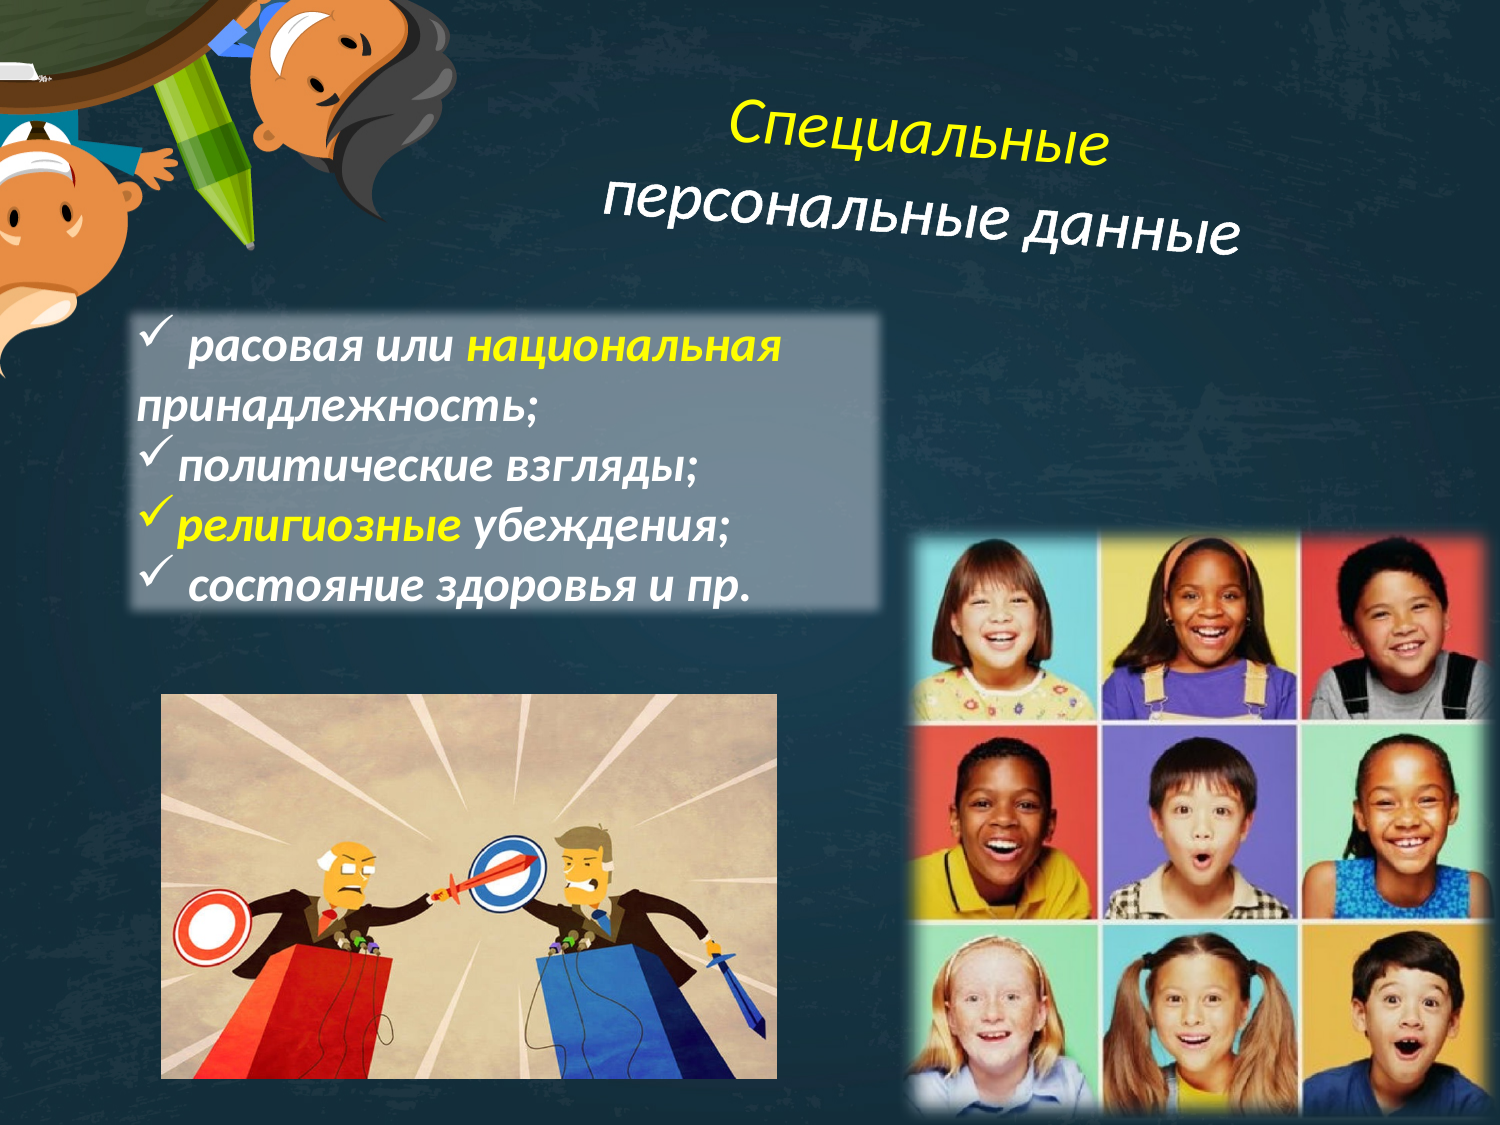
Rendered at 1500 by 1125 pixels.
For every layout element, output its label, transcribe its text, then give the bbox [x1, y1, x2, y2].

text_box расовая или национальная принадлежность; политические взгляды; религиозные убеждения; состояние здоровья и пр. [139, 323, 871, 604]
text_box Специальные персональные данные [349, 42, 1500, 294]
picture [0, 0, 1500, 1125]
